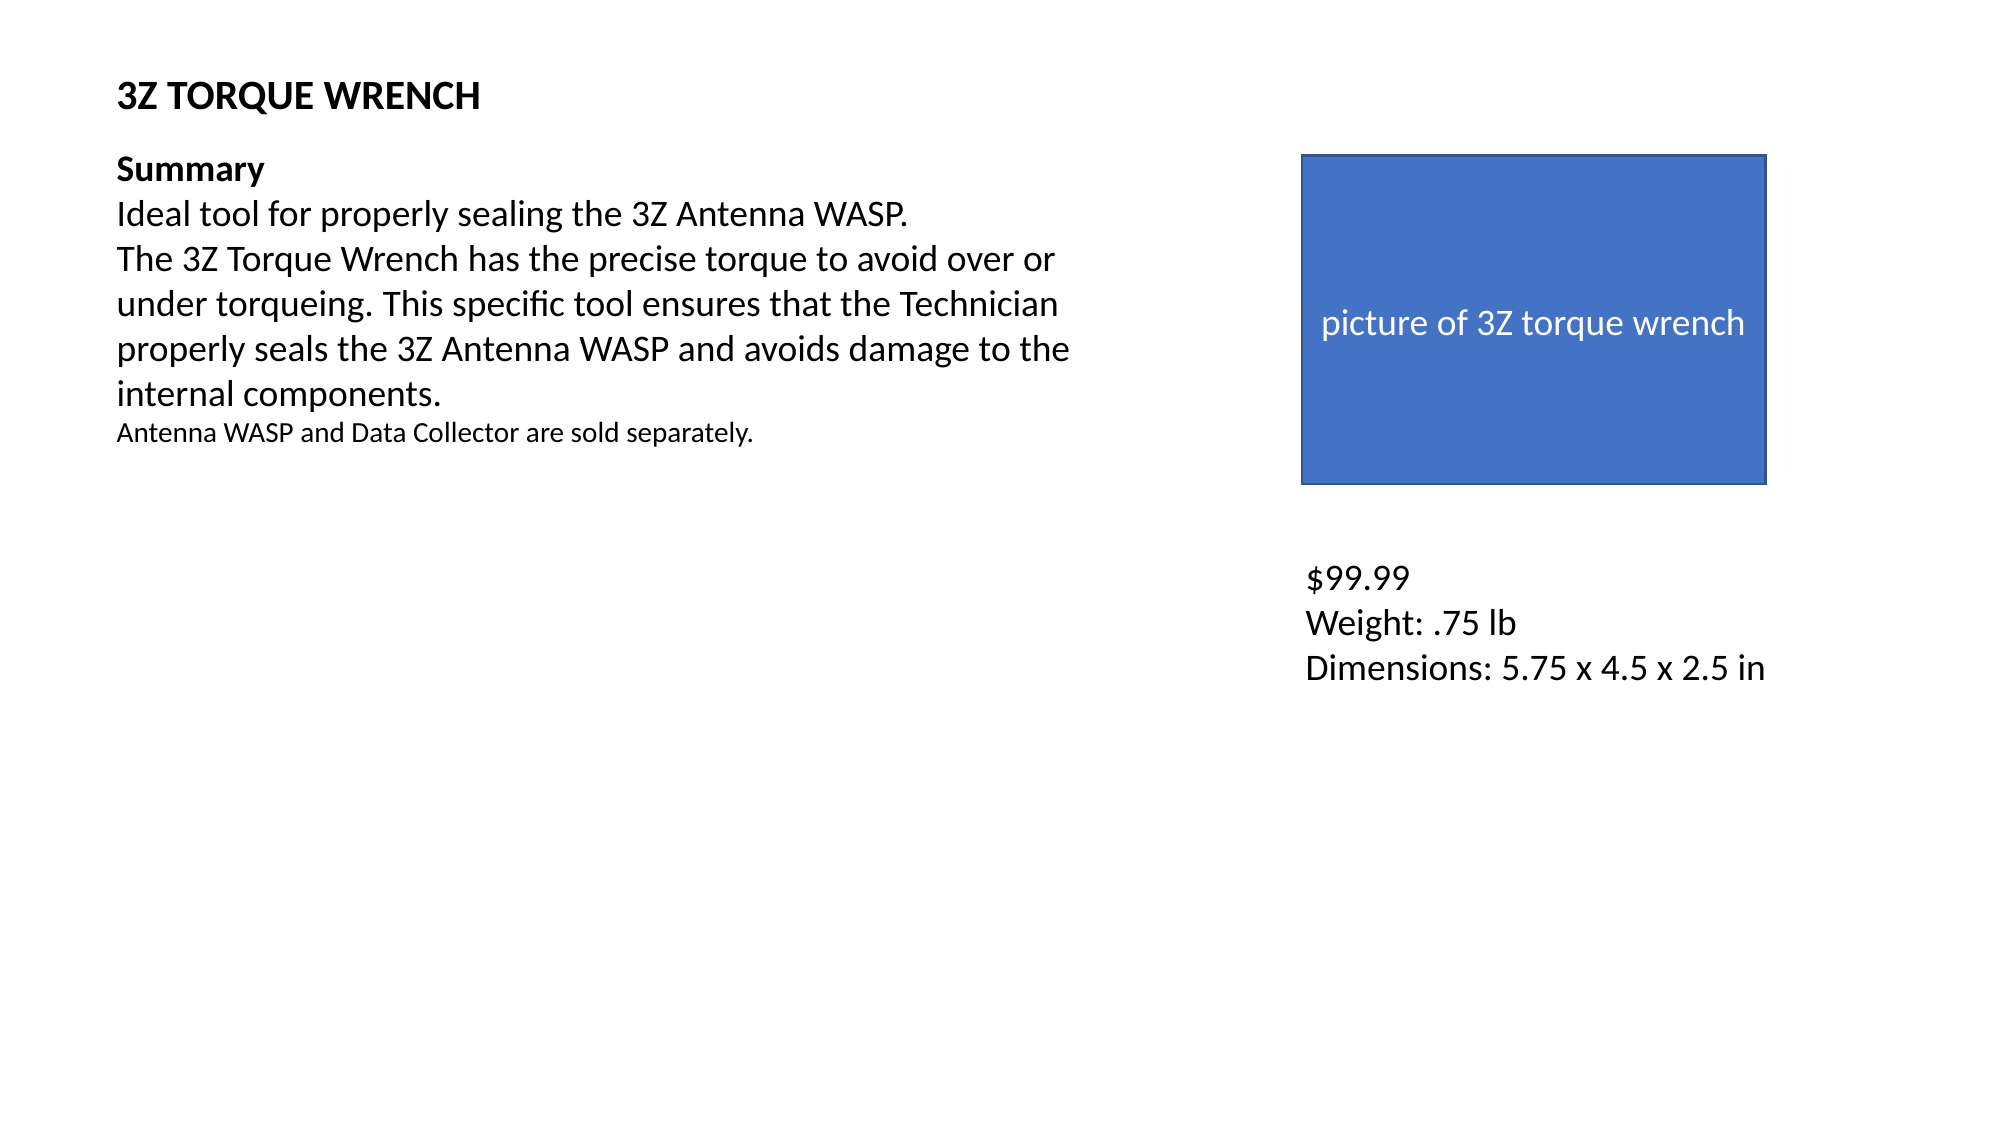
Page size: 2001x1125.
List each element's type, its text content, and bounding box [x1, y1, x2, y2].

text_box 3Z TORQUE WRENCH [101, 60, 812, 126]
text_box Summary Ideal tool for properly sealing the 3Z Antenna WASP. The 3Z Torque Wrench has the precise torque to avoid over or under torqueing. This specific tool ensures that the Technician properly seals the 3Z Antenna WASP and avoids damage to the internal components. Antenna WASP and Data Collector are sold separately. [101, 136, 1134, 491]
text_box $99.99 Weight: .75 lb Dimensions: 5.75 x 4.5 x 2.5 in [1290, 545, 1818, 696]
text_box picture of 3Z torque wrench [1301, 154, 1767, 485]
